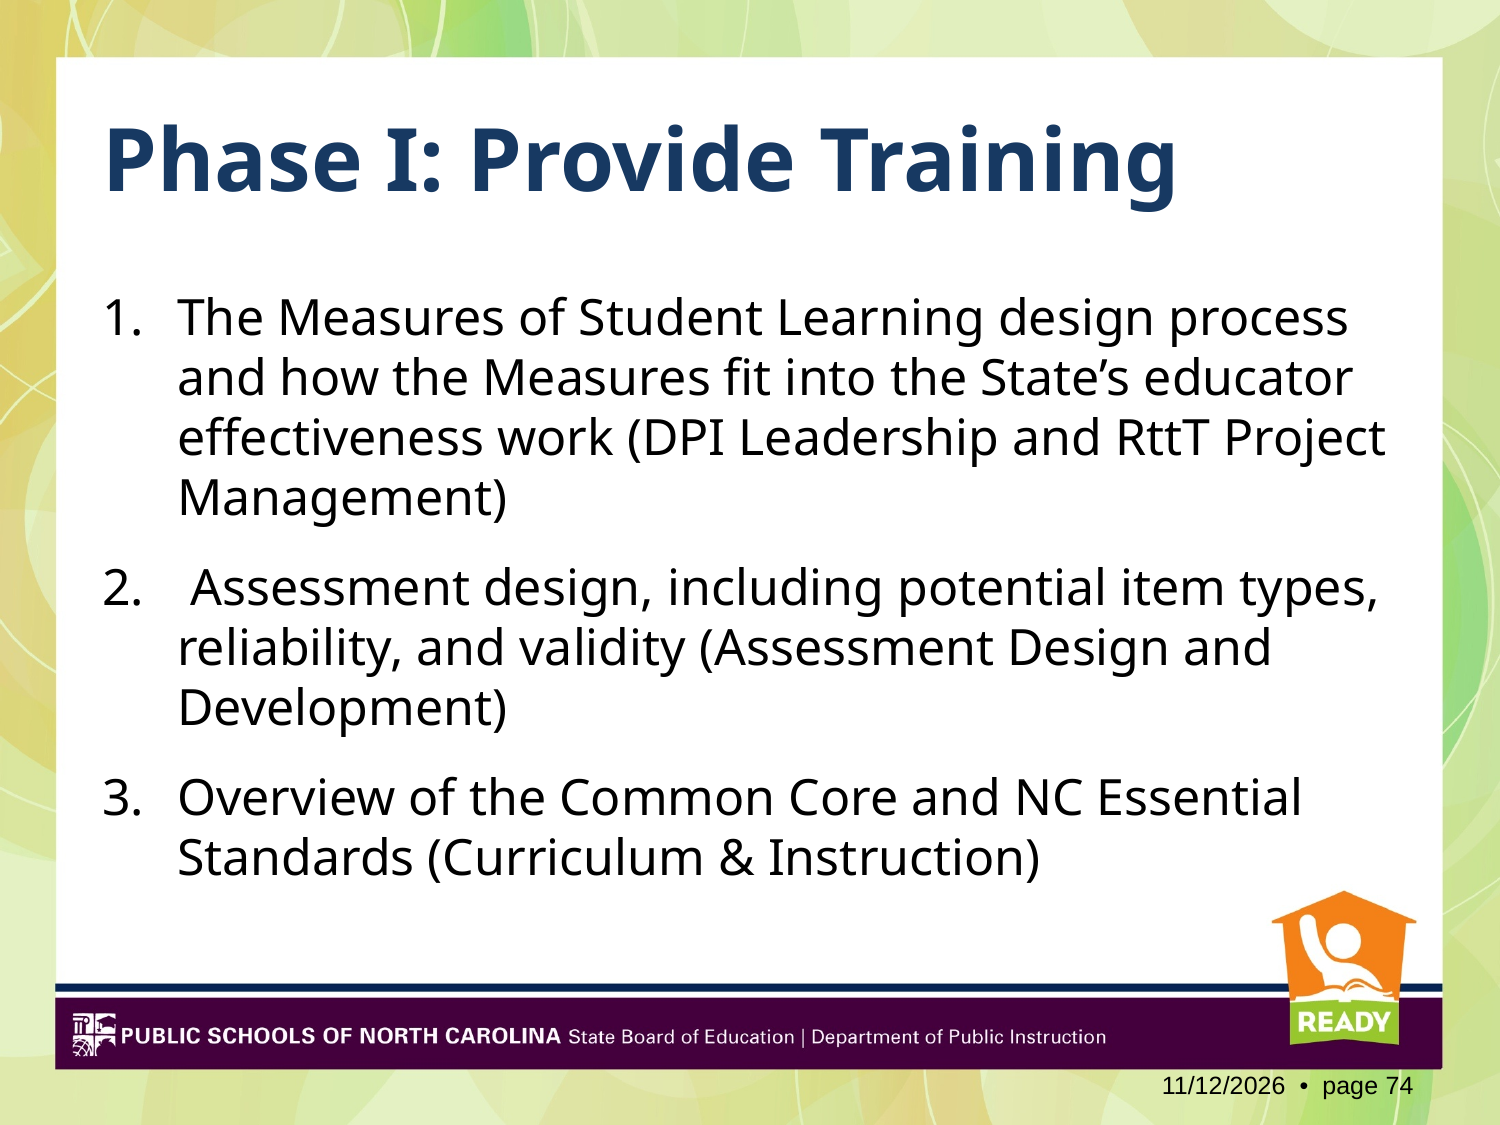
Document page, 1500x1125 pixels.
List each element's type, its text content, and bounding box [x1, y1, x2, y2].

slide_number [1147, 1062, 1460, 1122]
text_box The Measures of Student Learning design process and how the Measures fit into the State’s educator effectiveness work (DPI Leadership and RttT Project Management) Assessment design, including potential item types, reliability, and validity (Assessment Design and Development) Overview of the Common Core and NC Essential Standards (Curriculum & Instruction) [87, 217, 1413, 893]
picture [0, 0, 1500, 1125]
title Phase I: Provide Training [87, 87, 1413, 217]
